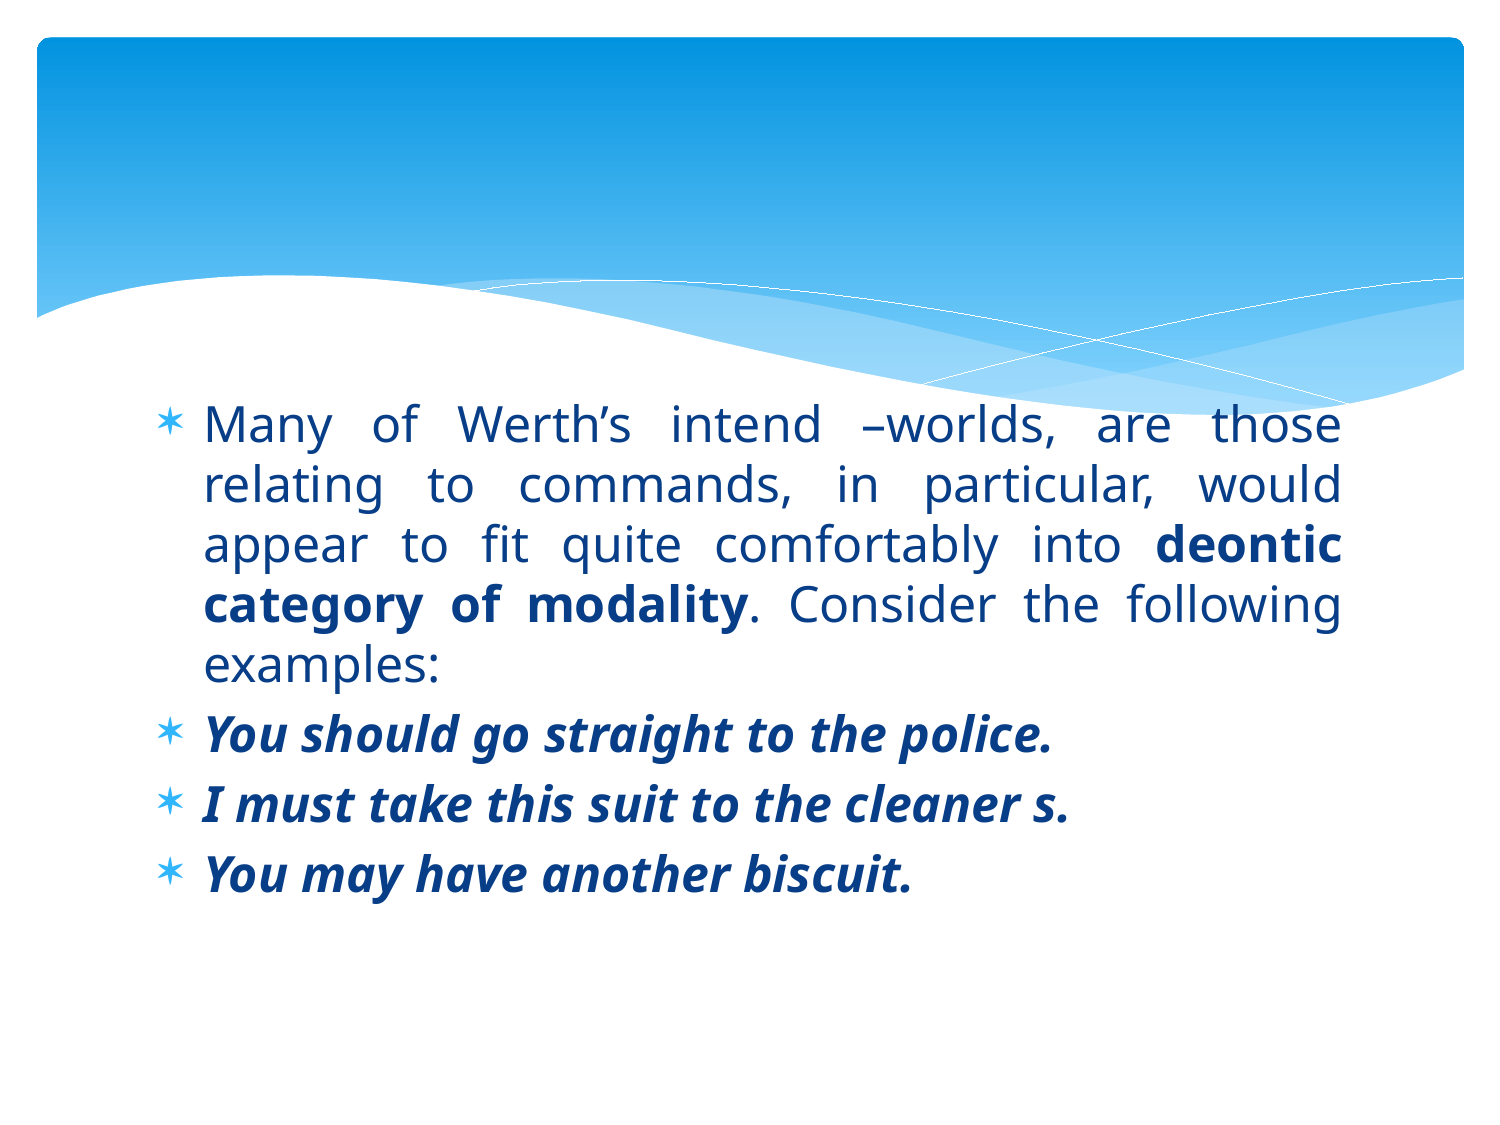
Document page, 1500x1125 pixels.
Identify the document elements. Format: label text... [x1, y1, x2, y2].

list Many of Werth’s intend –worlds, are those relating to commands, in particular, would appear to fit quite comfortably into deontic category of modality. Consider the following examples: You should go straight to the police. I must take this suit to the cleaner s. You may have another biscuit. [143, 385, 1359, 1005]
